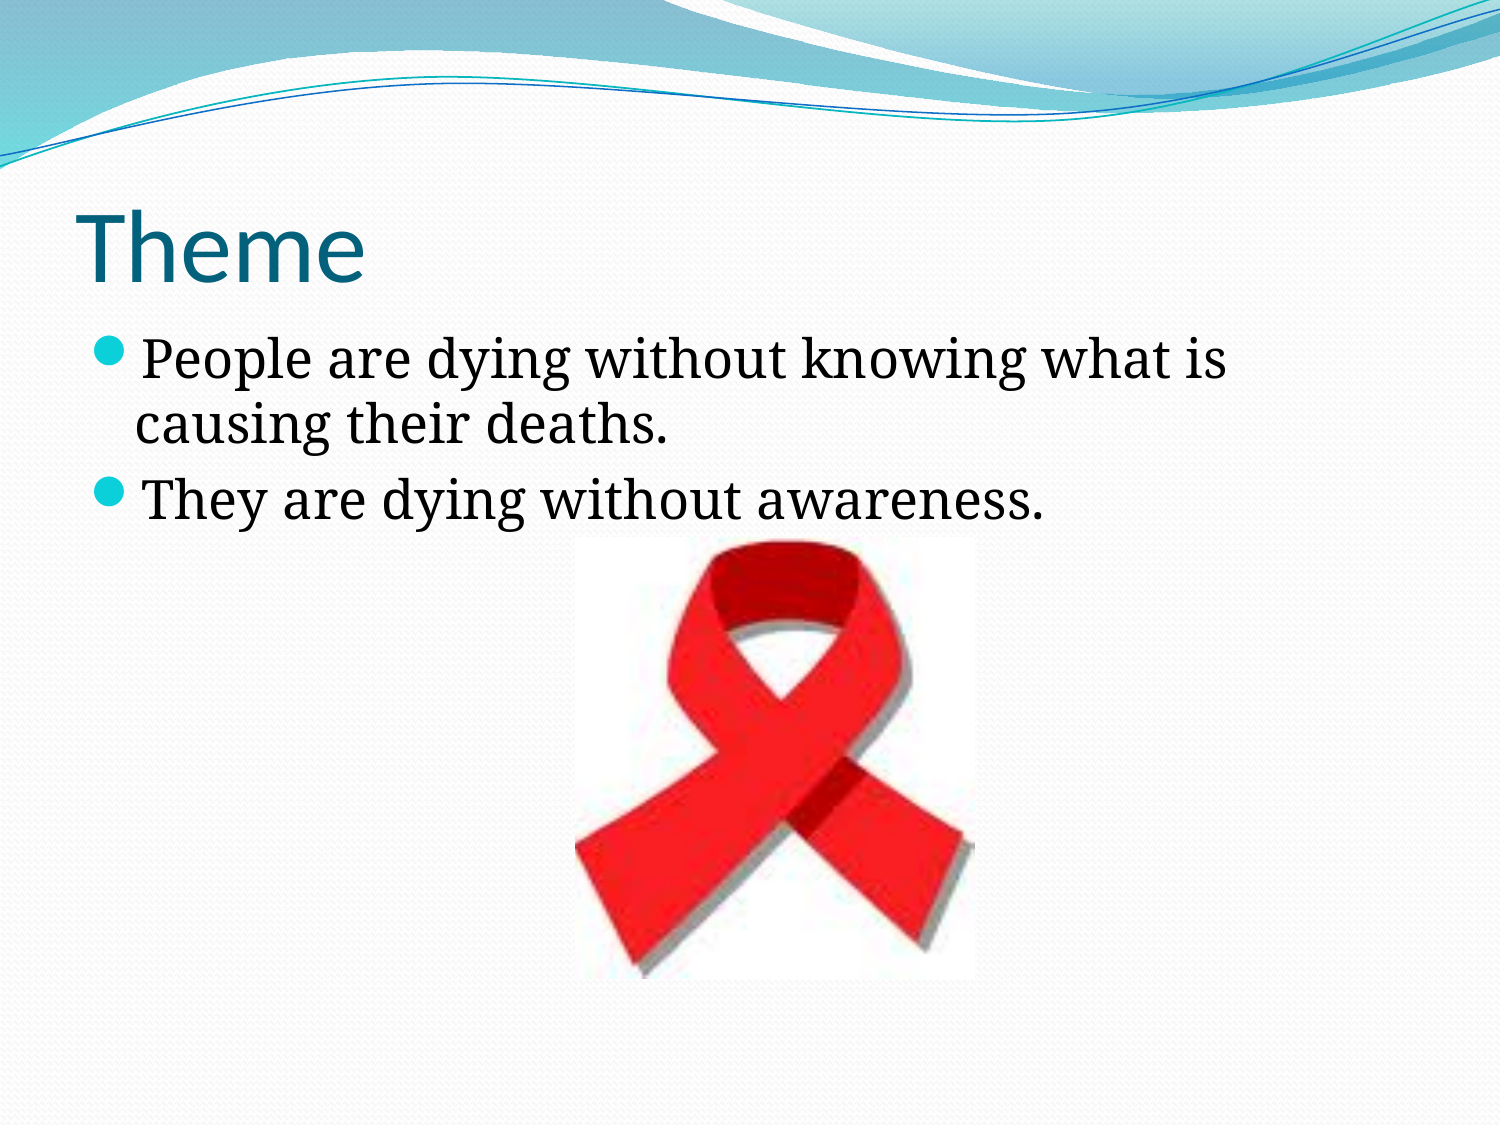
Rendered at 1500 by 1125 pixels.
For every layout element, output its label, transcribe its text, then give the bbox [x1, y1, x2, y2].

list People are dying without knowing what is causing their deaths. They are dying without awareness. [75, 317, 1425, 1038]
picture [574, 537, 976, 979]
title Theme [75, 115, 1425, 303]
